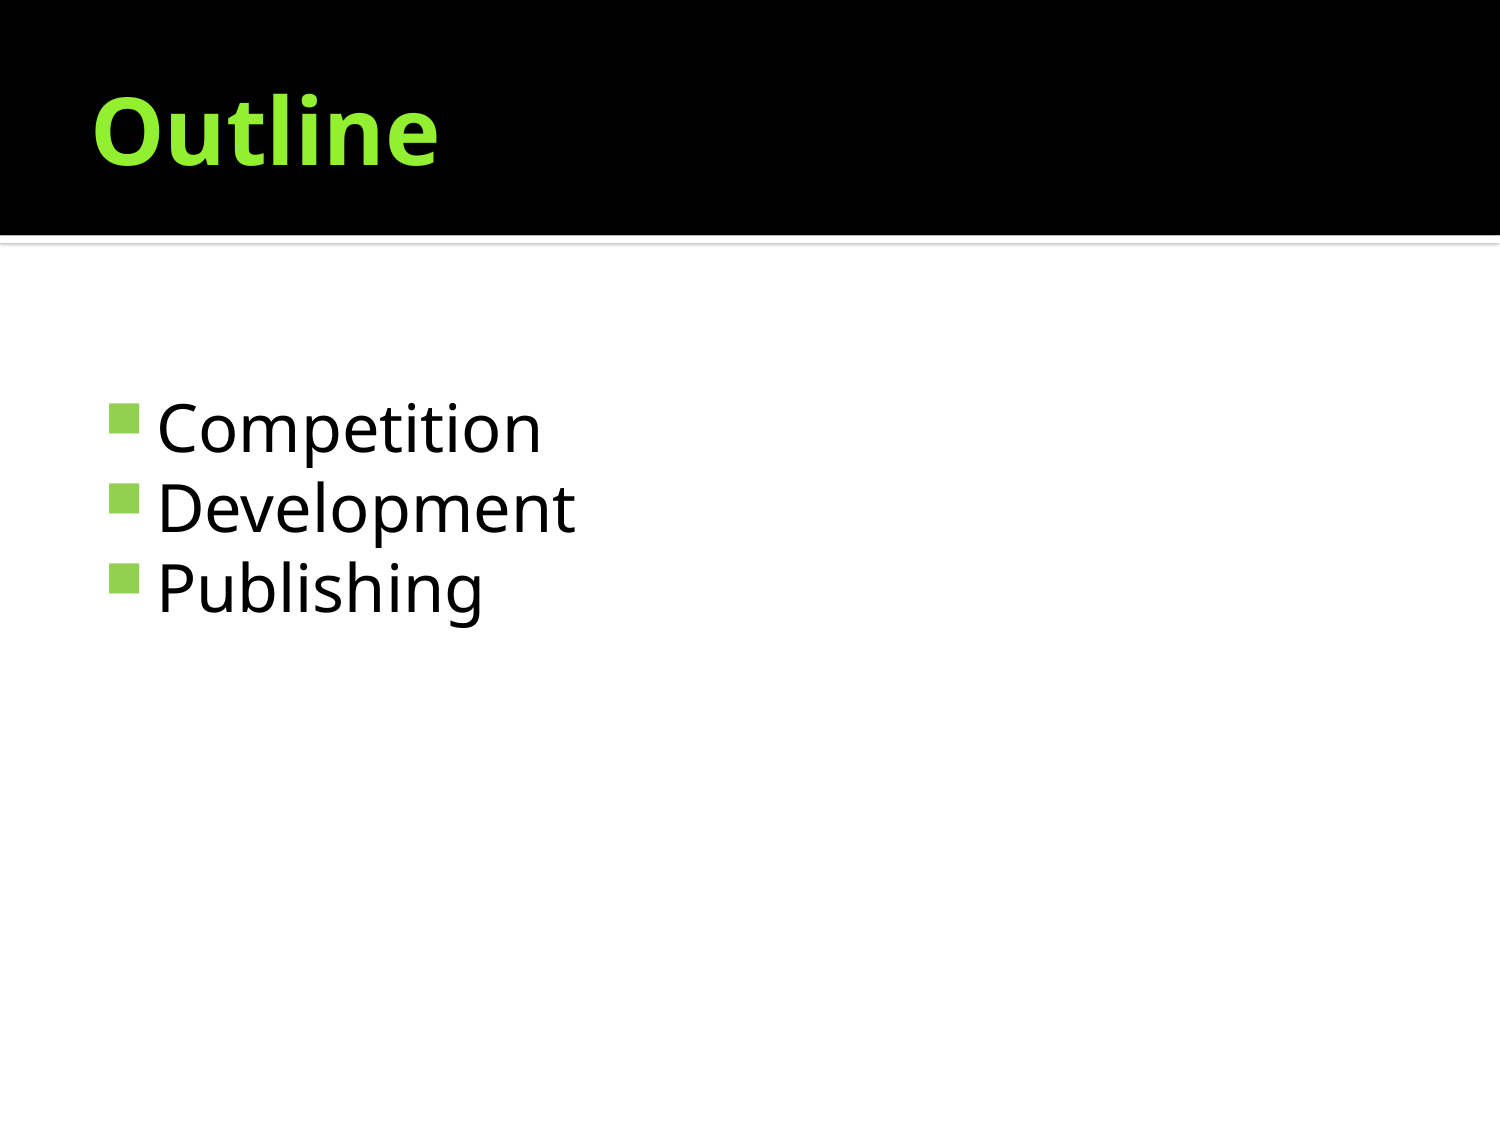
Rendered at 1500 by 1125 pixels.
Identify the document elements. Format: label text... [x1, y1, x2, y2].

list Competition Development Publishing [75, 291, 1425, 1050]
title Outline [75, 25, 1425, 231]
